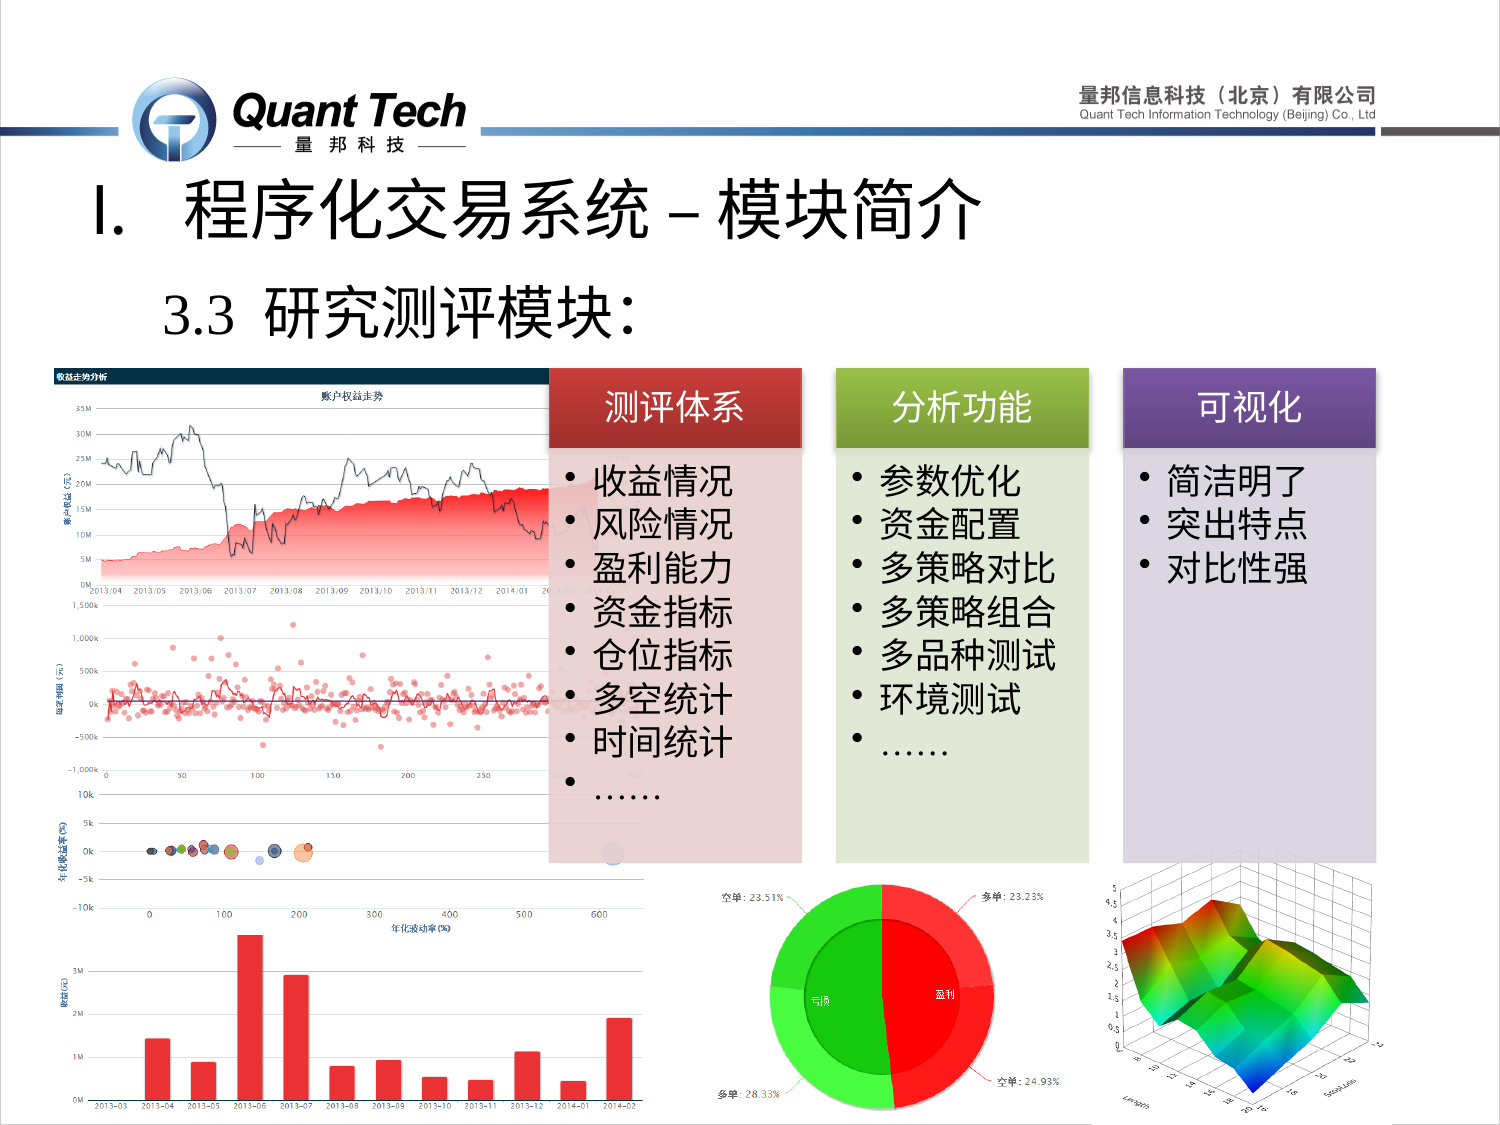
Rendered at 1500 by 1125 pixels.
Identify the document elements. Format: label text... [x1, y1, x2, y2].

picture [0, 0, 1500, 1125]
list 3.3 研究测评模块： [147, 268, 1376, 366]
title 程序化交易系统 – 模块简介 [75, 160, 1425, 256]
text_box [548, 337, 1377, 894]
